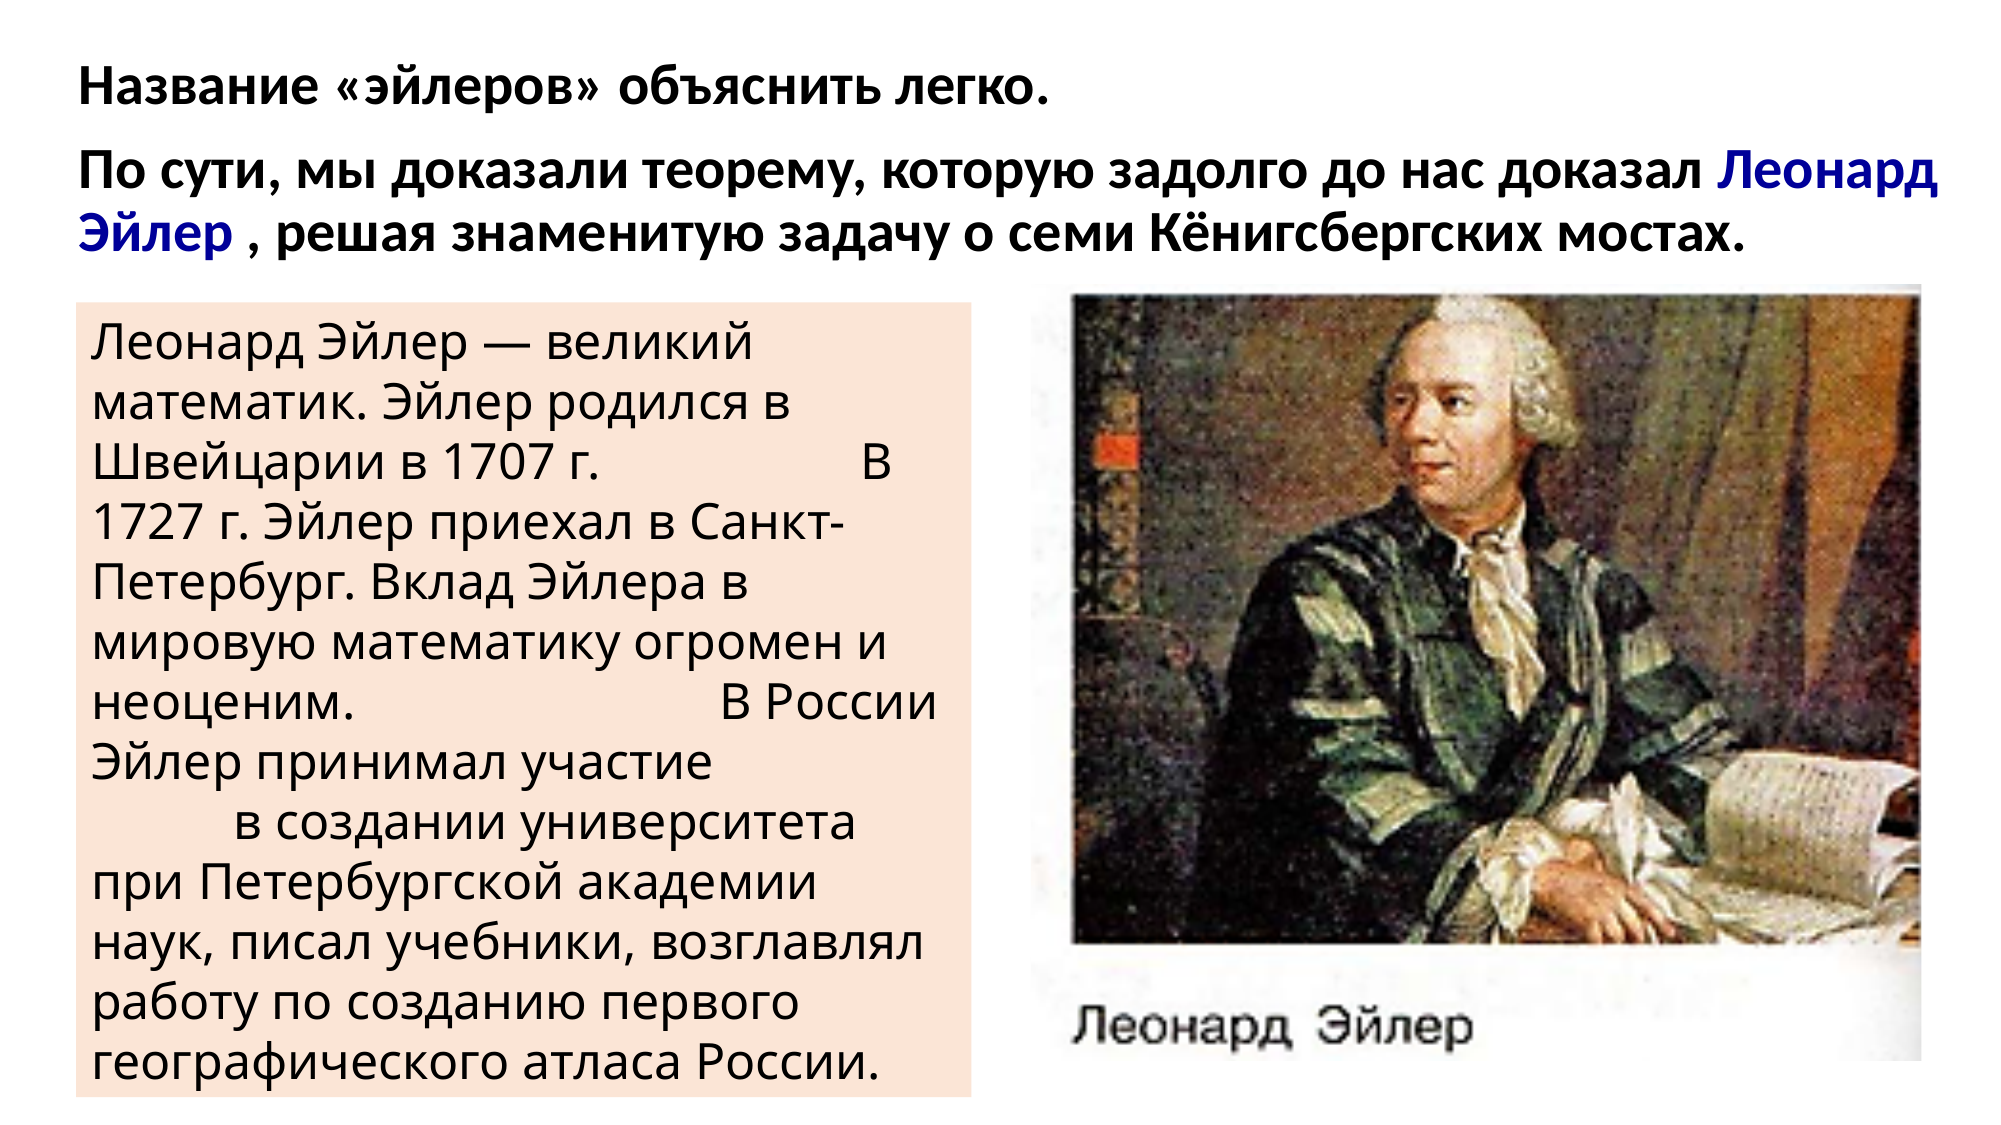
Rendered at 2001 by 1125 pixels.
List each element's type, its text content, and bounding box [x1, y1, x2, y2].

picture [1030, 284, 1922, 1061]
list Название «эйлеров» объяснить легко. По сути, мы доказали теорему, которую задолго до нас доказал Леонард Эйлер , решая знаменитую задачу о семи Кёнигсбергских мостах. [63, 47, 1972, 305]
text_box Леонард Эйлер — великий математик. Эйлер родился в Швейцарии в 1707 г. В 1727 г. Эйлер приехал в Санкт-Петербург. Вклад Эйлера в мировую математику огромен и неоценим. В Рос­сии Эйлер принимал участие в создании университета при Петербургской академии наук, писал учебники, возглавлял работу по созданию первого географического атласа России. [76, 302, 972, 1098]
